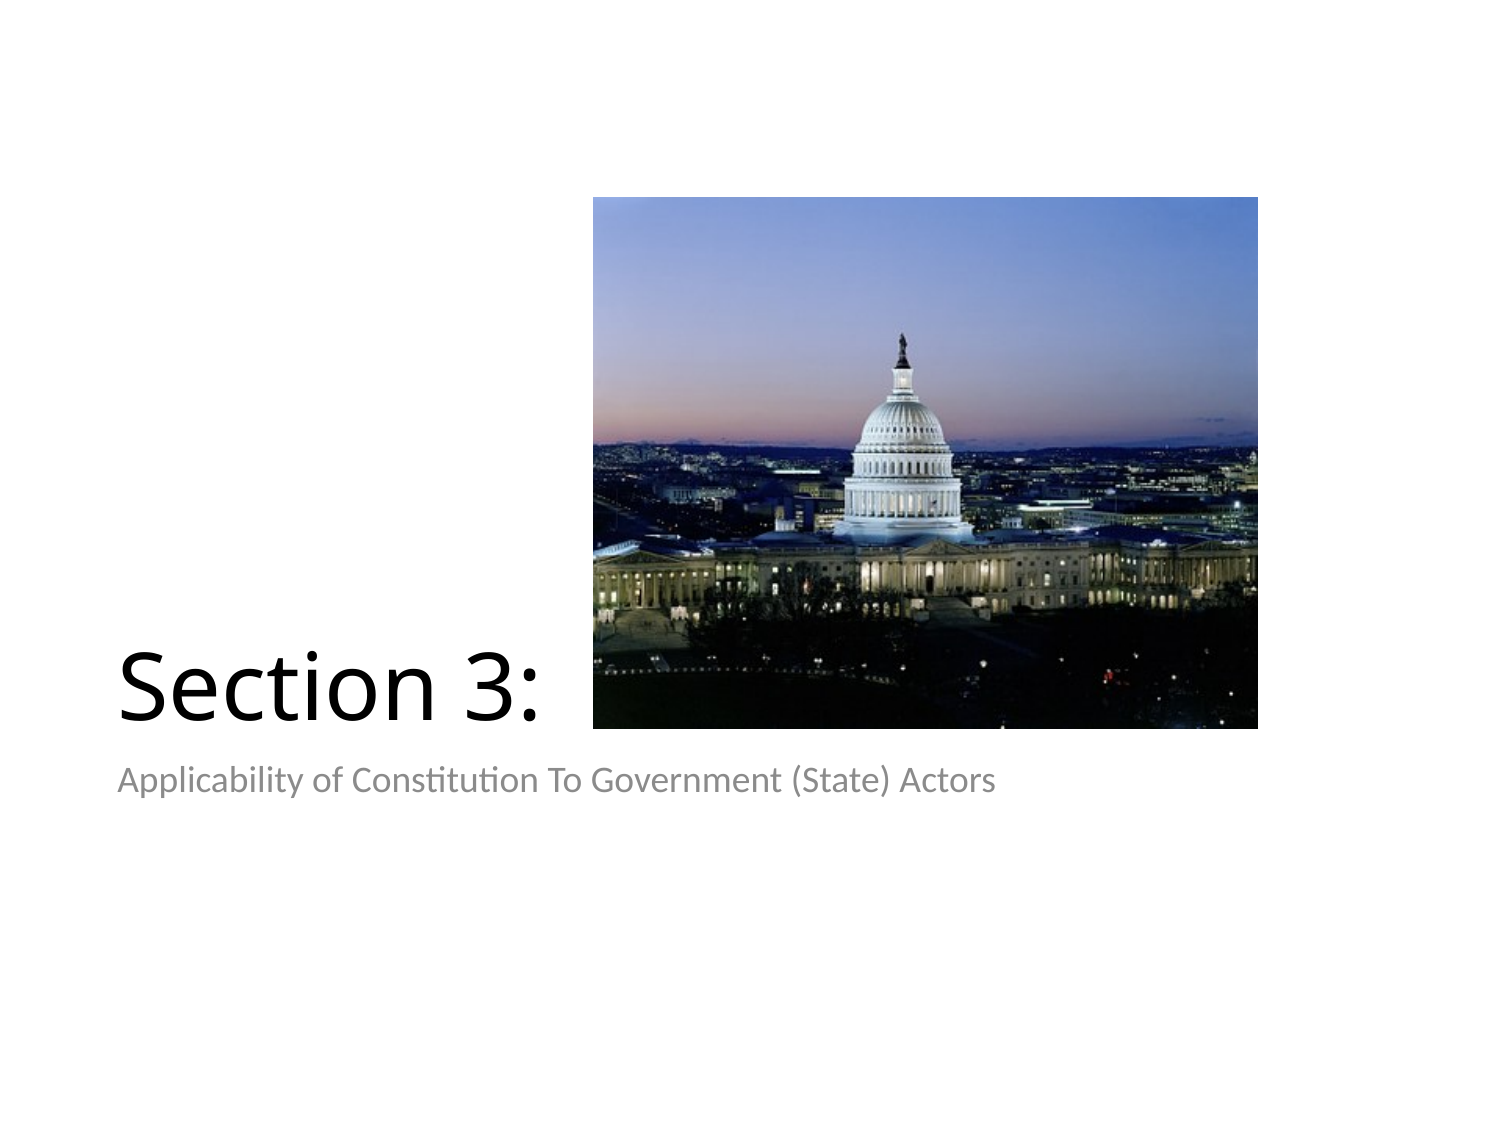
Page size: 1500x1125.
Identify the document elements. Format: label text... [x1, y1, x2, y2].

list Applicability of Constitution To Government (State) Actors [102, 752, 1397, 1000]
picture [593, 197, 1258, 729]
title Section 3: [102, 280, 1397, 749]
